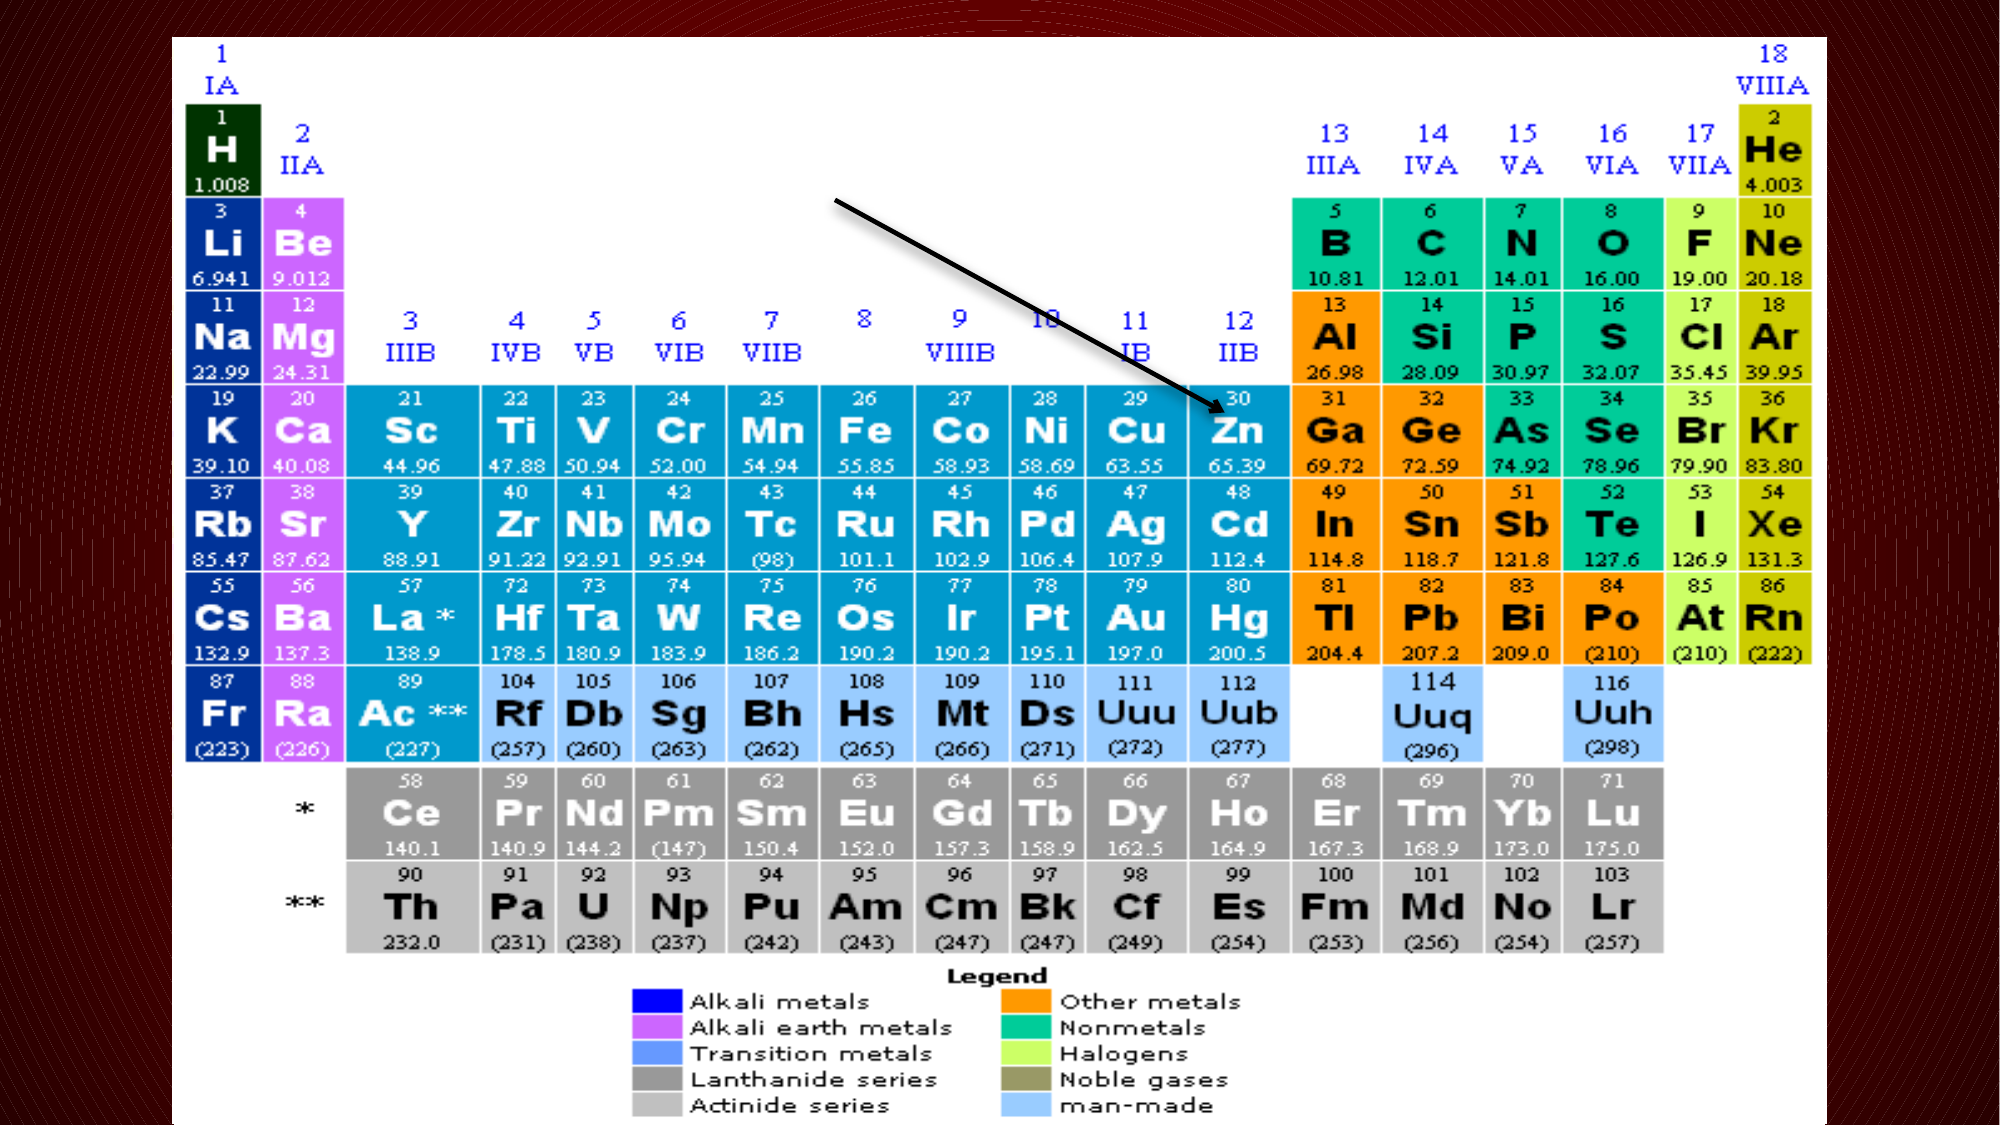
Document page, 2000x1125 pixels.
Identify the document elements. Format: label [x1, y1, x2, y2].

picture [172, 36, 1828, 1125]
text_box [834, 199, 1226, 413]
